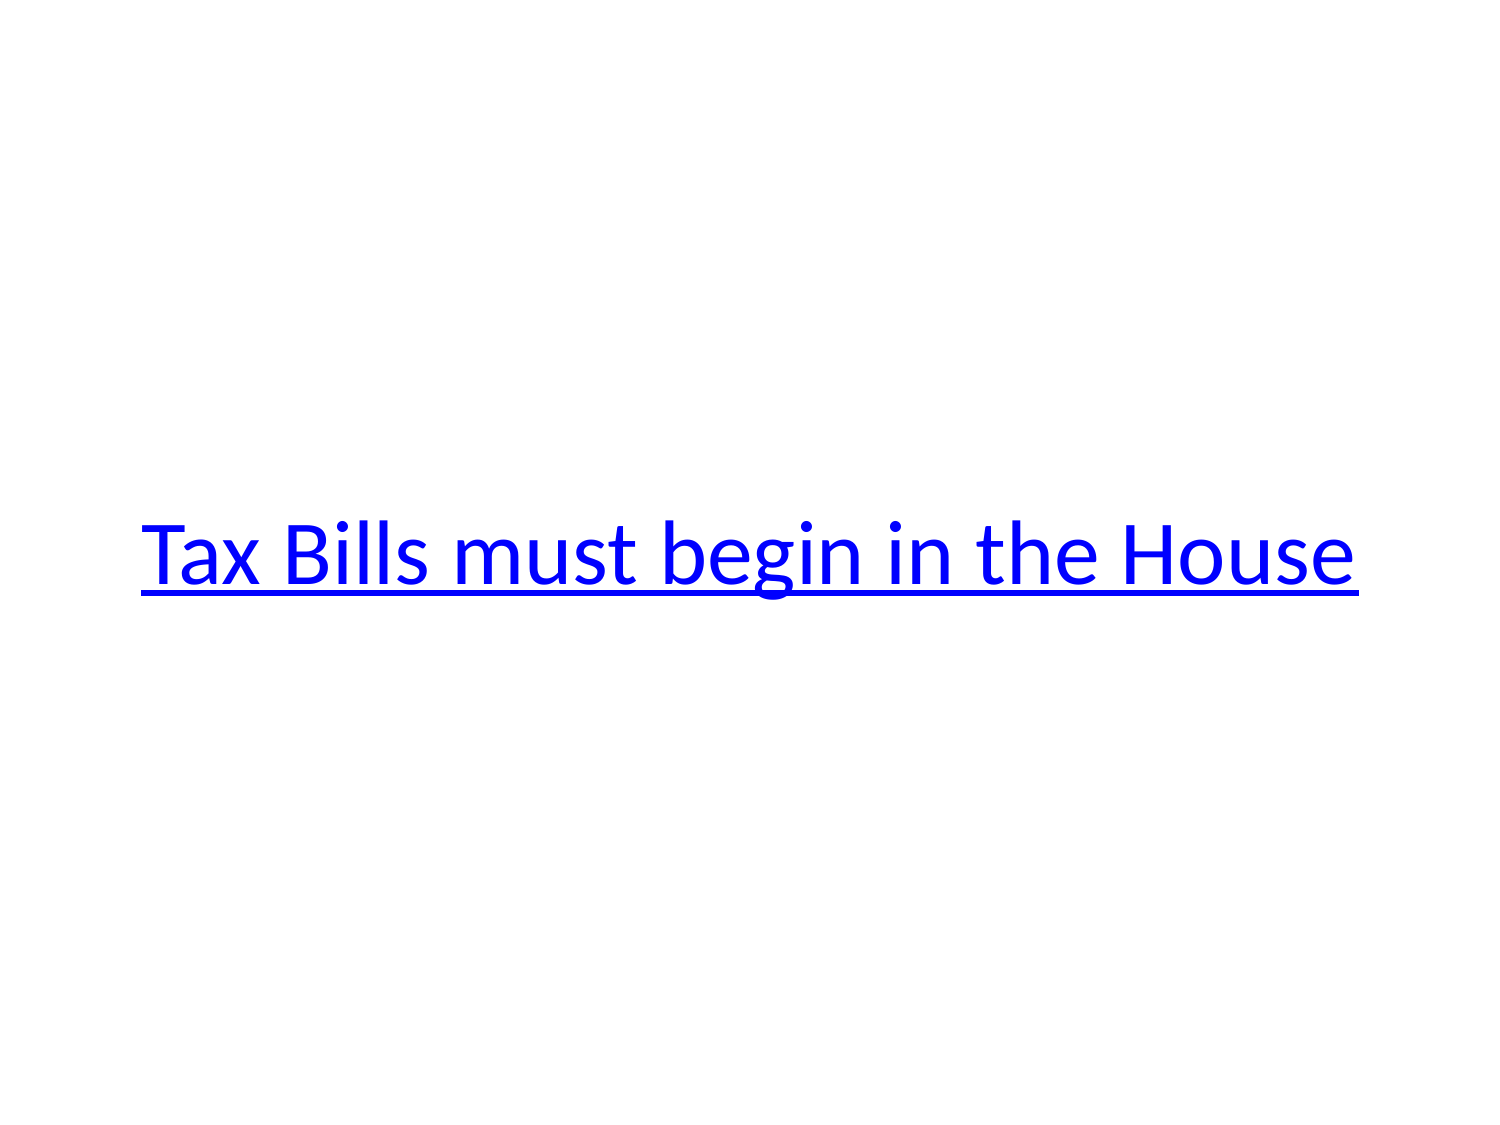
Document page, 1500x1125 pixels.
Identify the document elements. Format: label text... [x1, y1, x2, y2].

title Tax Bills must begin in the House [74, 44, 1426, 1051]
